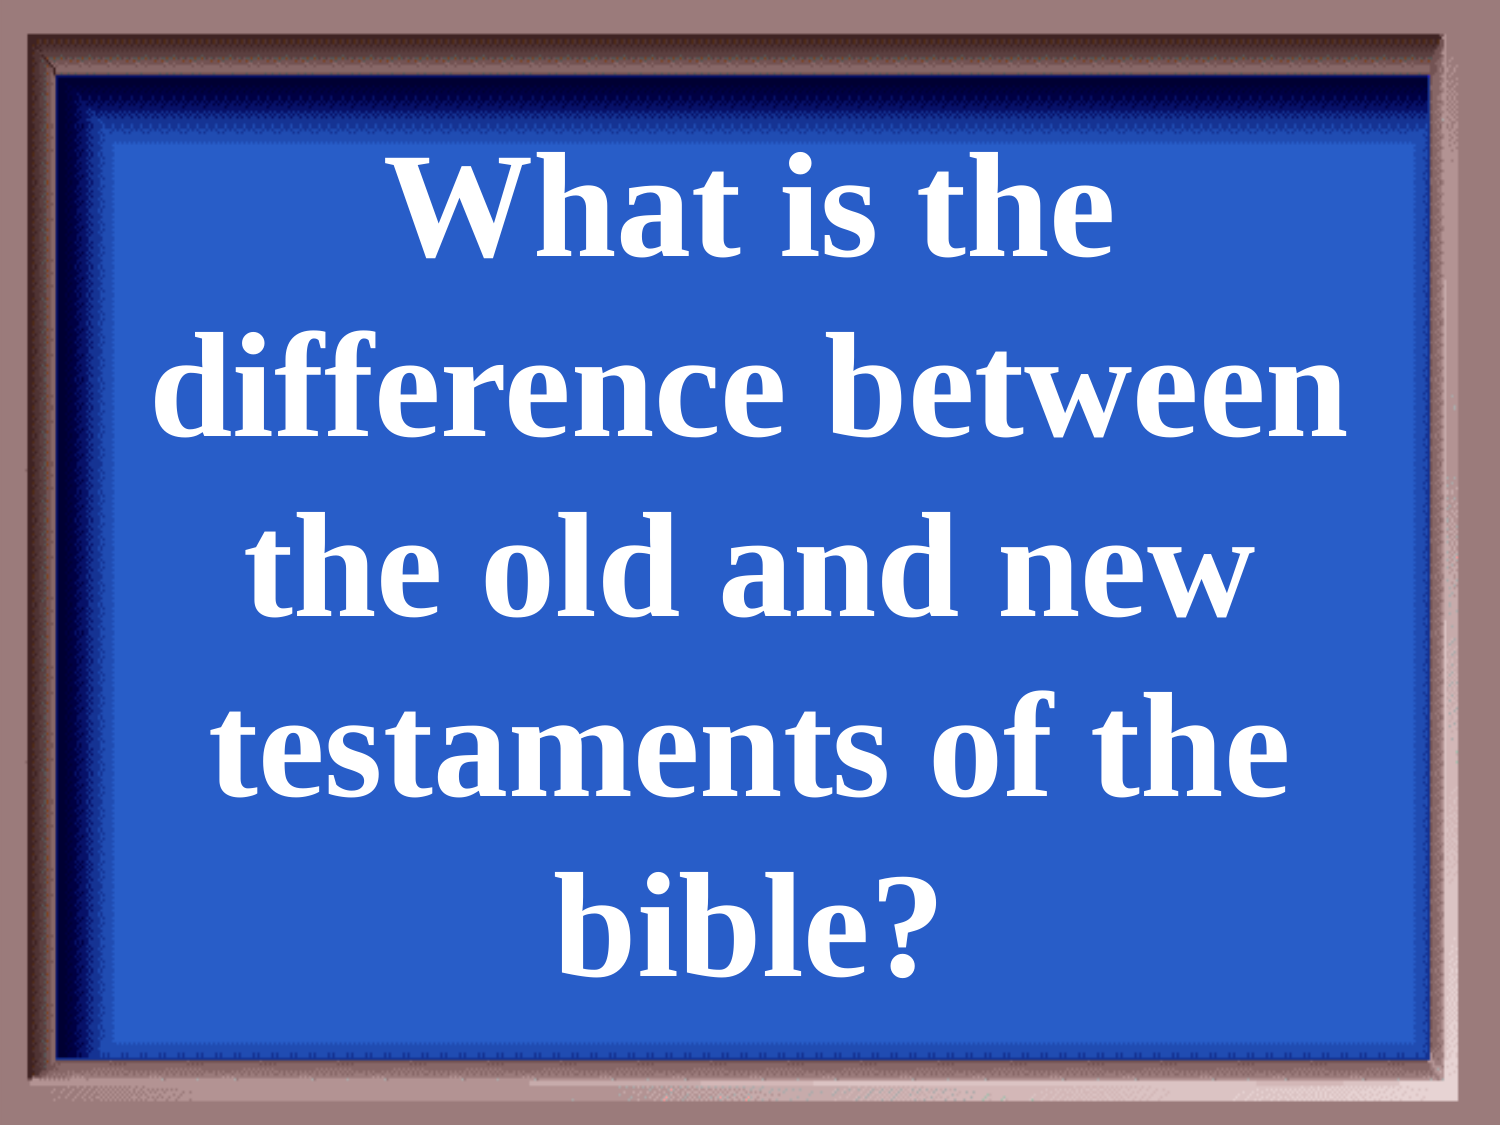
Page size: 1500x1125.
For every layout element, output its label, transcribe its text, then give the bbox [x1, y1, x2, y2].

title What is the difference between the old and new testaments of the bible? [112, 462, 1388, 650]
picture [0, 0, 1500, 1125]
